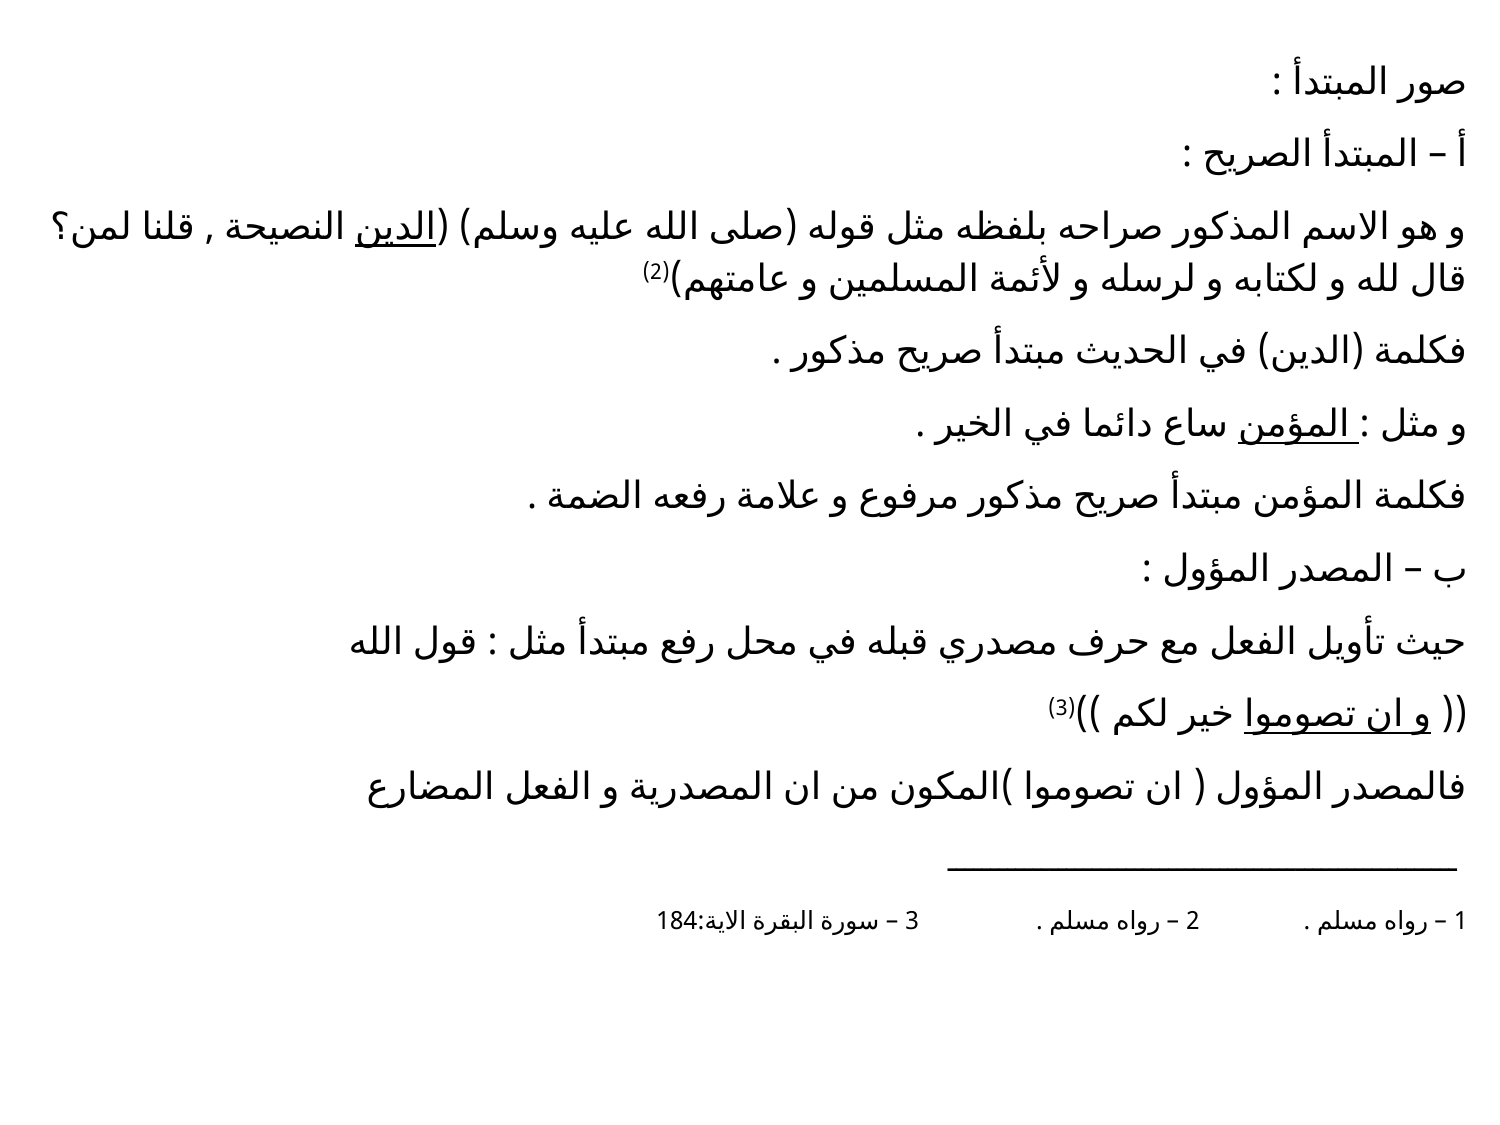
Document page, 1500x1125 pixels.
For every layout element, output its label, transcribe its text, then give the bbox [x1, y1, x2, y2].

text_box صور المبتدأ : أ – المبتدأ الصريح : و هو الاسم المذكور صراحه بلفظه مثل قوله (صلى الله عليه وسلم) (الدين النصيحة , قلنا لمن؟ قال لله و لكتابه و لرسله و لأئمة المسلمين و عامتهم)(2) فكلمة (الدين) في الحديث مبتدأ صريح مذكور . و مثل : المؤمن ساع دائما في الخير . فكلمة المؤمن مبتدأ صريح مذكور مرفوع و علامة رفعه الضمة . ب – المصدر المؤول : حيث تأويل الفعل مع حرف مصدري قبله في محل رفع مبتدأ مثل : قول الله (( و ان تصوموا خير لكم ))(3) فالمصدر المؤول ( ان تصوموا )المكون من ان المصدرية و الفعل المضارع ــــــــــــــــــــــــــــــــــــــــــــــــــــــــــــ 1 – رواه مسلم . 2 – رواه مسلم . 3 – سورة البقرة الاية:184 [0, 42, 1483, 998]
